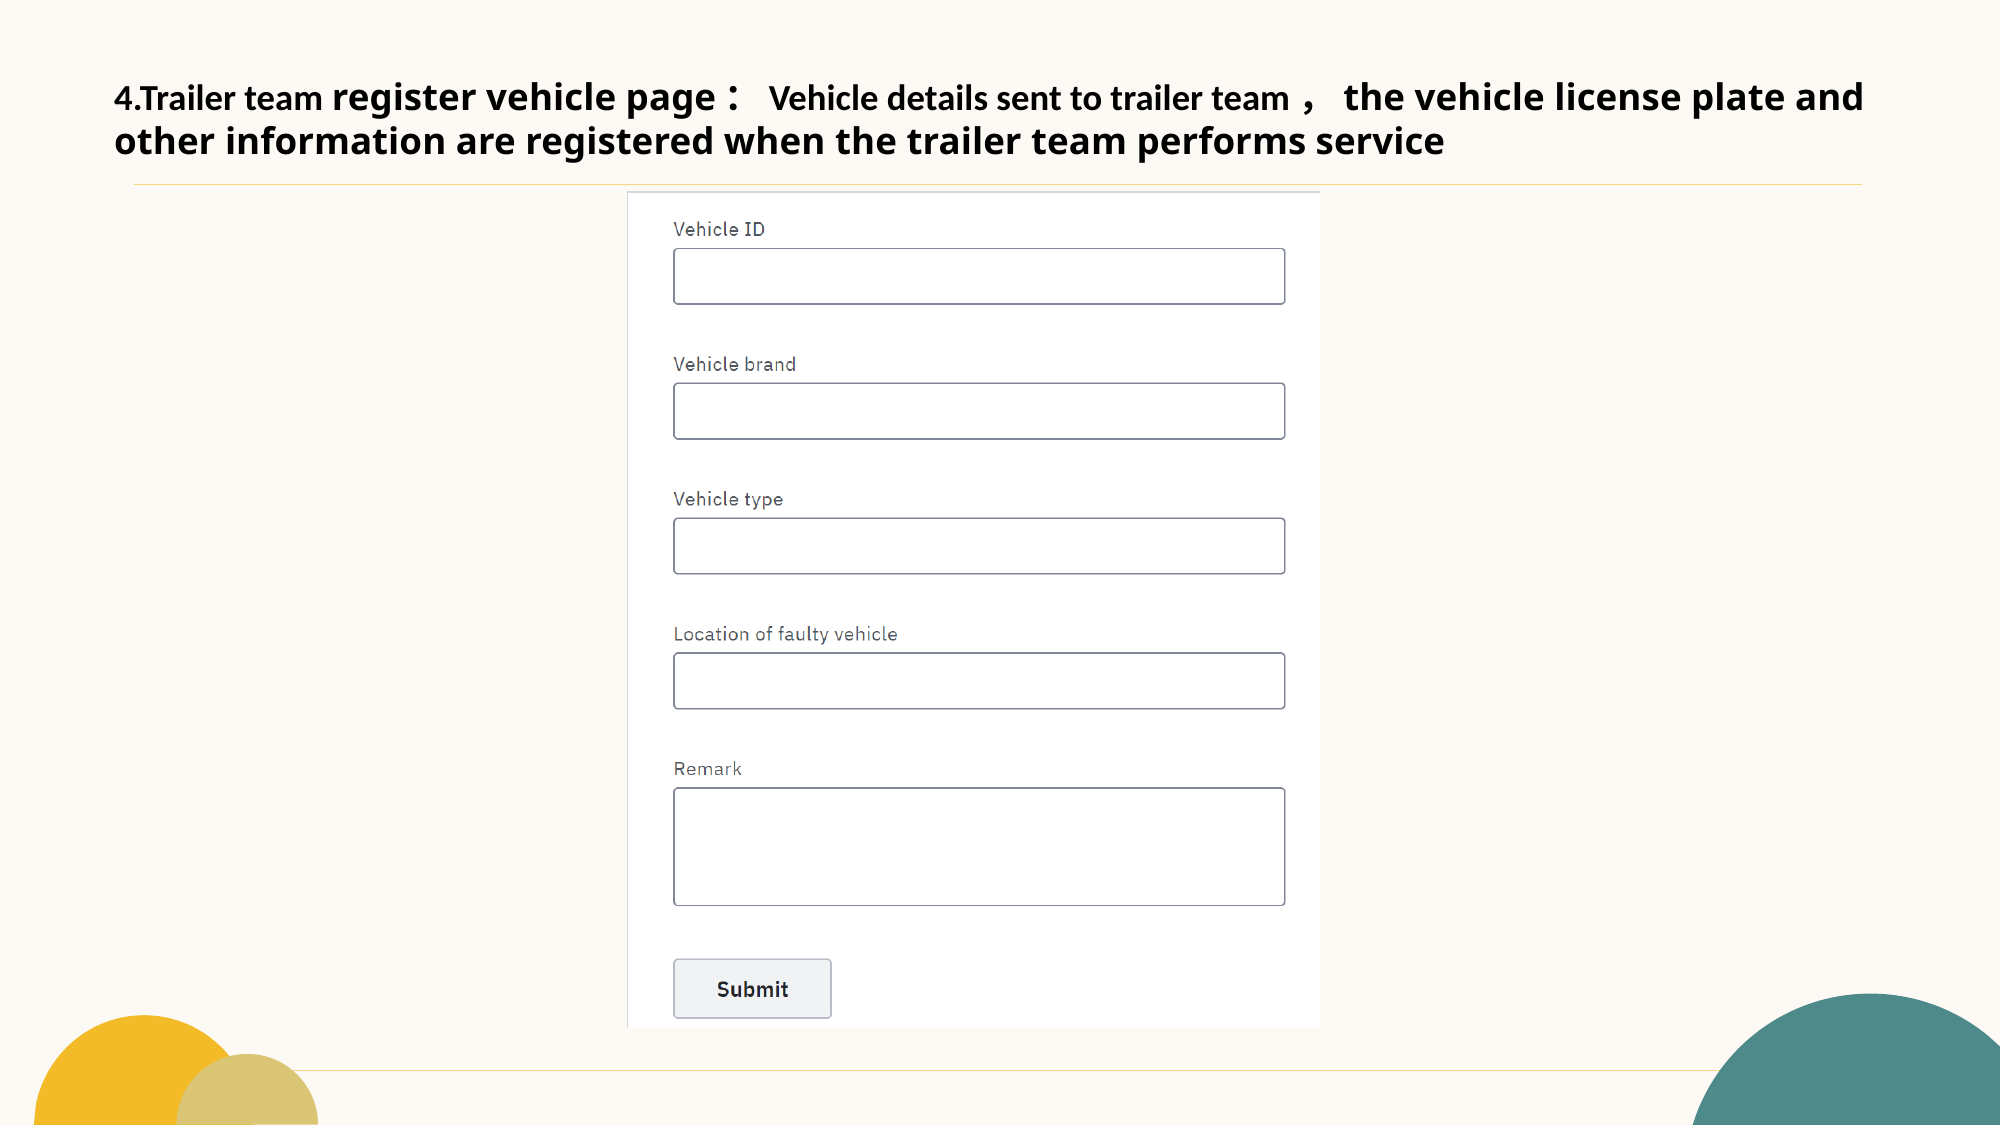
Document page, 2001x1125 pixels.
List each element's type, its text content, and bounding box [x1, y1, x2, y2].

text_box [115, 177, 1887, 977]
picture [627, 191, 1320, 1028]
title 4.Trailer team register vehicle page：Vehicle details sent to trailer team，the vehicle license plate and other information are registered when the trailer team performs service [114, 59, 1886, 178]
